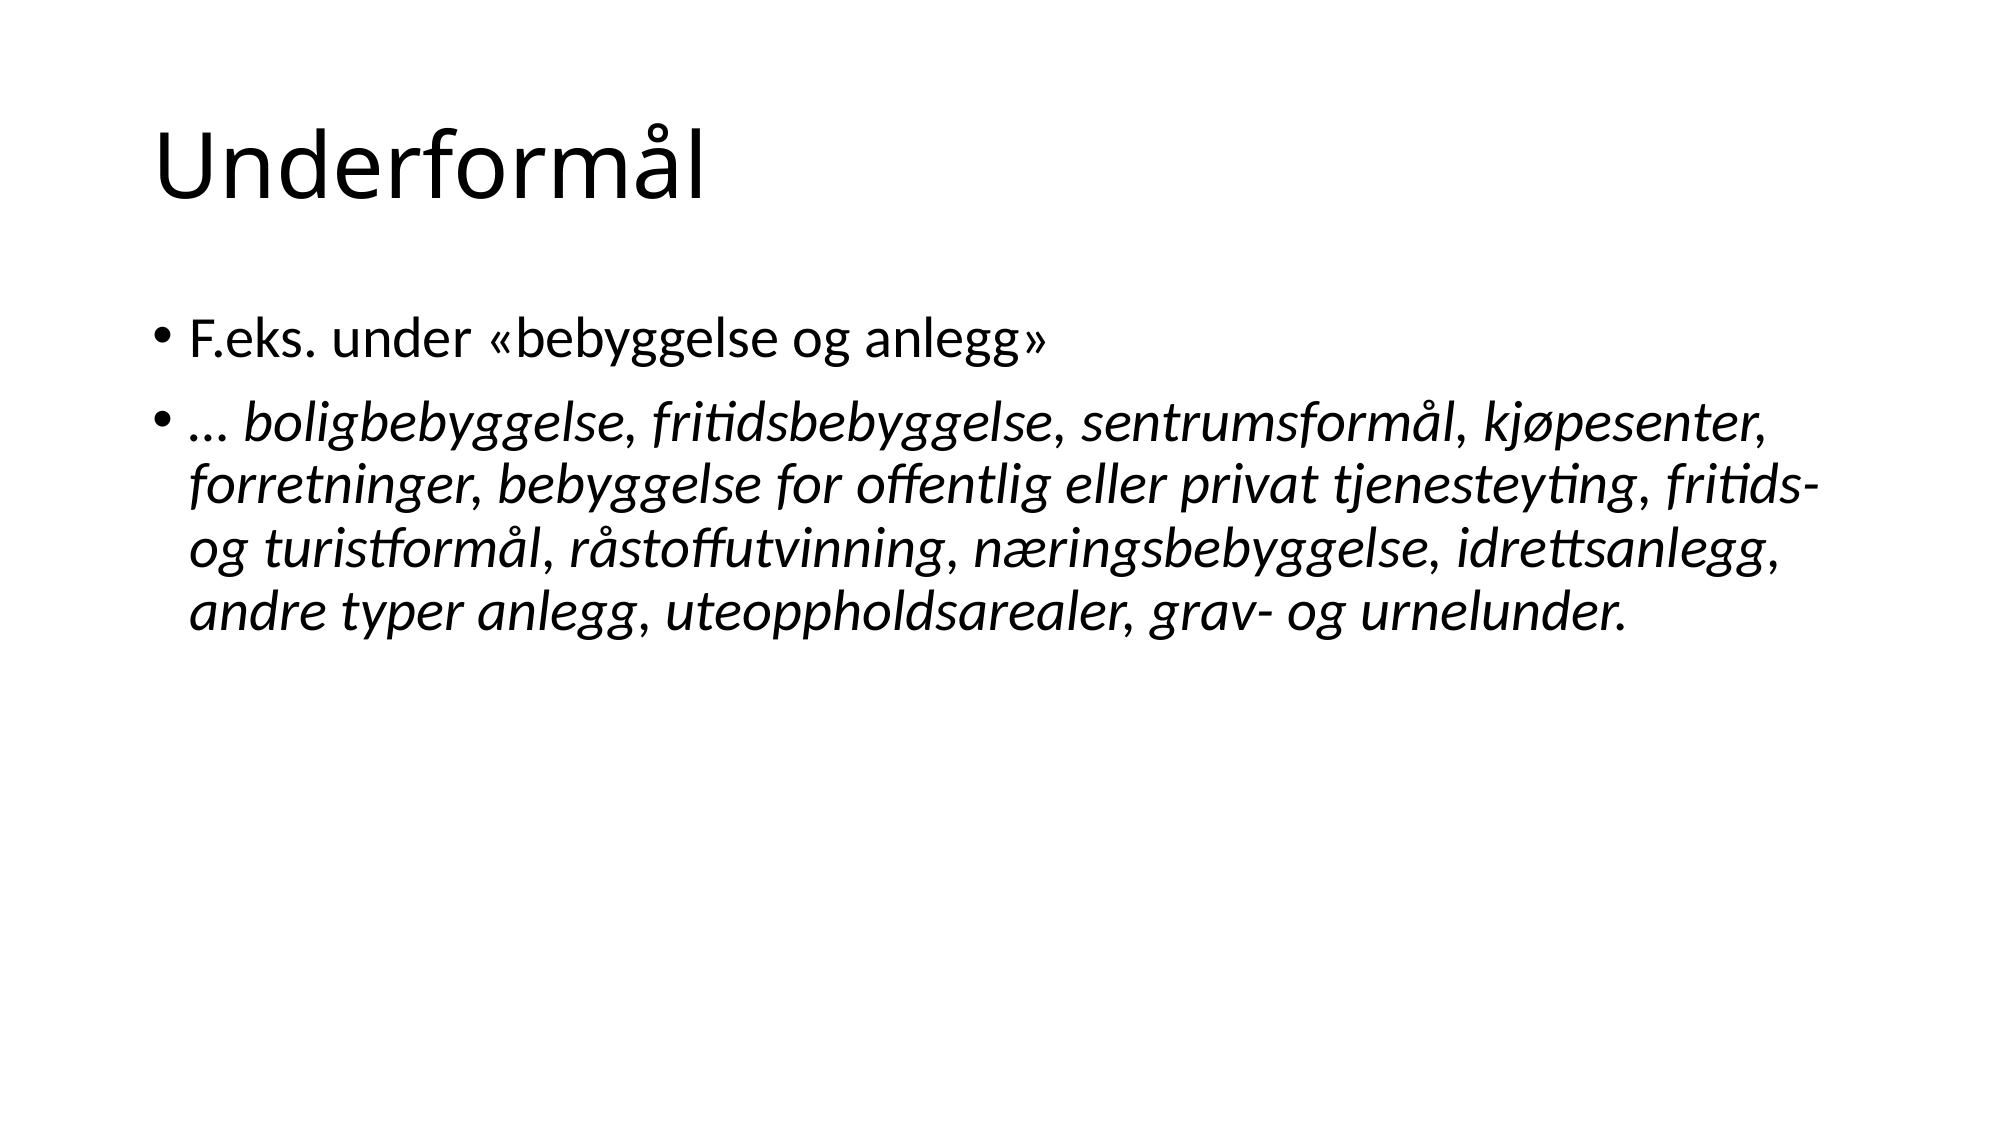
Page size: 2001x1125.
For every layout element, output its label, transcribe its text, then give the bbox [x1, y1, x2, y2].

title Underformål [137, 59, 1863, 278]
list F.eks. under «bebyggelse og anlegg» … boligbebyggelse, fritidsbebyggelse, sentrumsformål, kjøpesenter, forretninger, bebyggelse for offentlig eller privat tjenesteyting, fritids- og turistformål, råstoffutvinning, næringsbebyggelse, idrettsanlegg, andre typer anlegg, uteoppholdsarealer, grav- og urnelunder. [137, 299, 1863, 1014]
